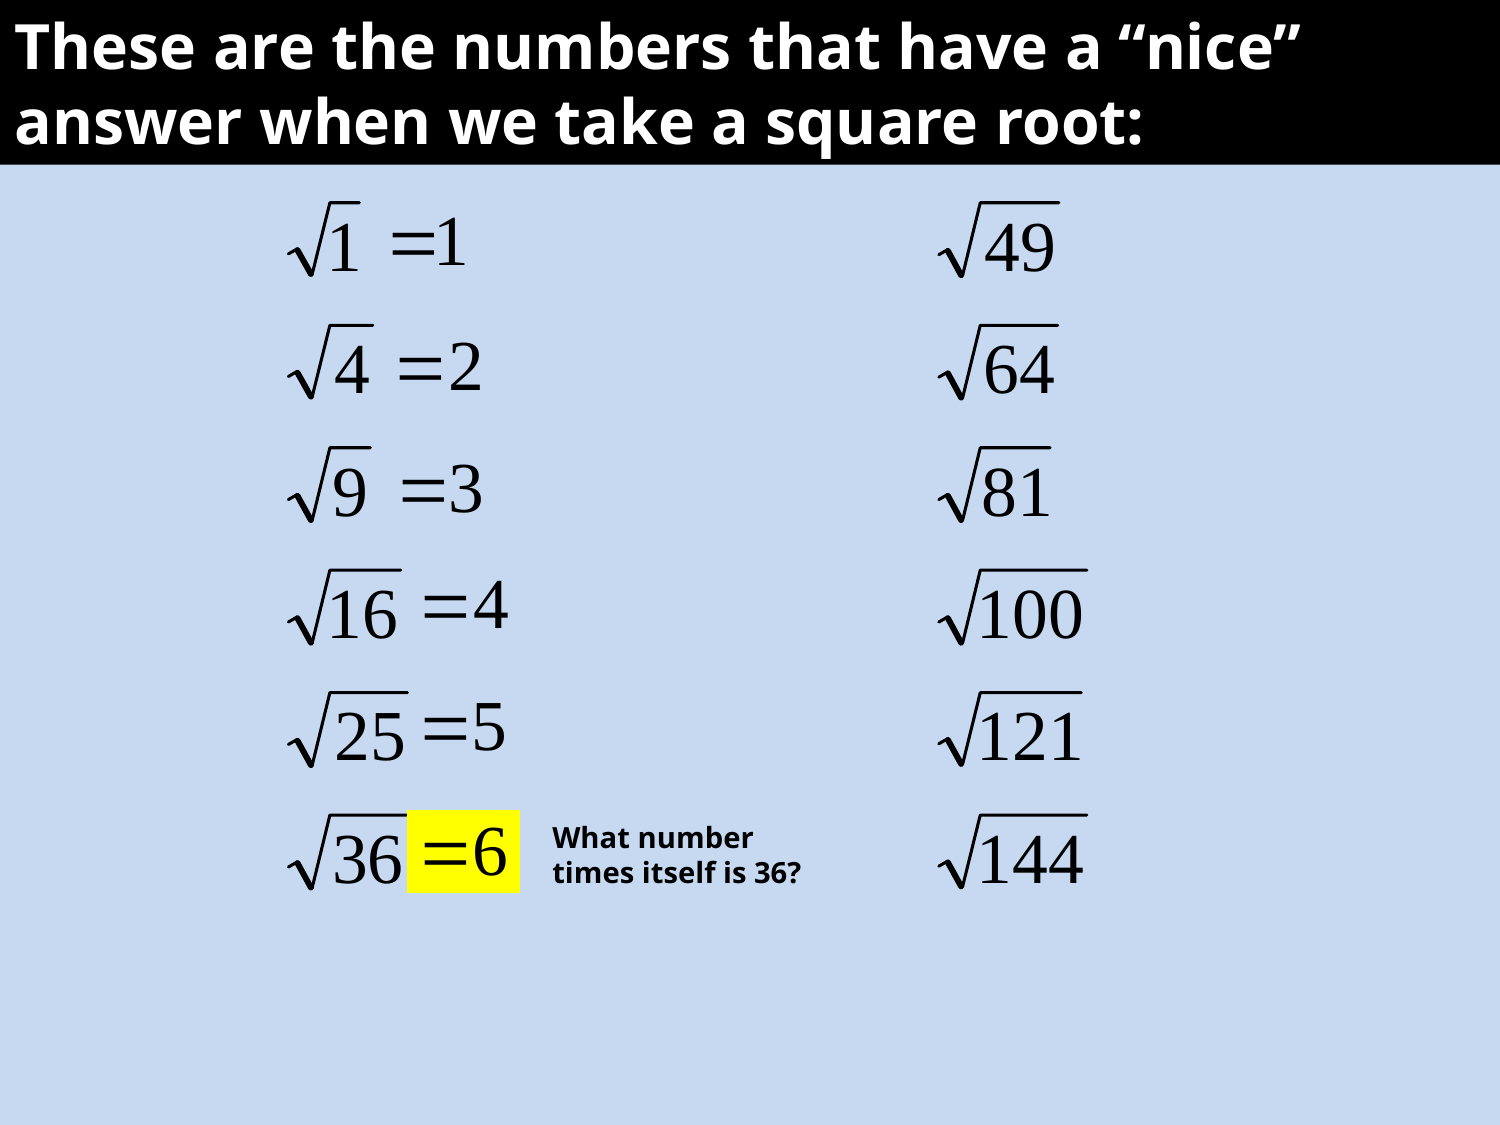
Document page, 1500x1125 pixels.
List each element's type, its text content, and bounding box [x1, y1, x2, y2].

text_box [406, 562, 520, 641]
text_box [384, 446, 492, 531]
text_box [374, 199, 477, 278]
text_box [274, 187, 1099, 905]
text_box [406, 809, 520, 894]
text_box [406, 684, 520, 769]
text_box These are the numbers that have a “nice” answer when we take a square root: [0, 0, 1500, 165]
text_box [381, 324, 495, 403]
